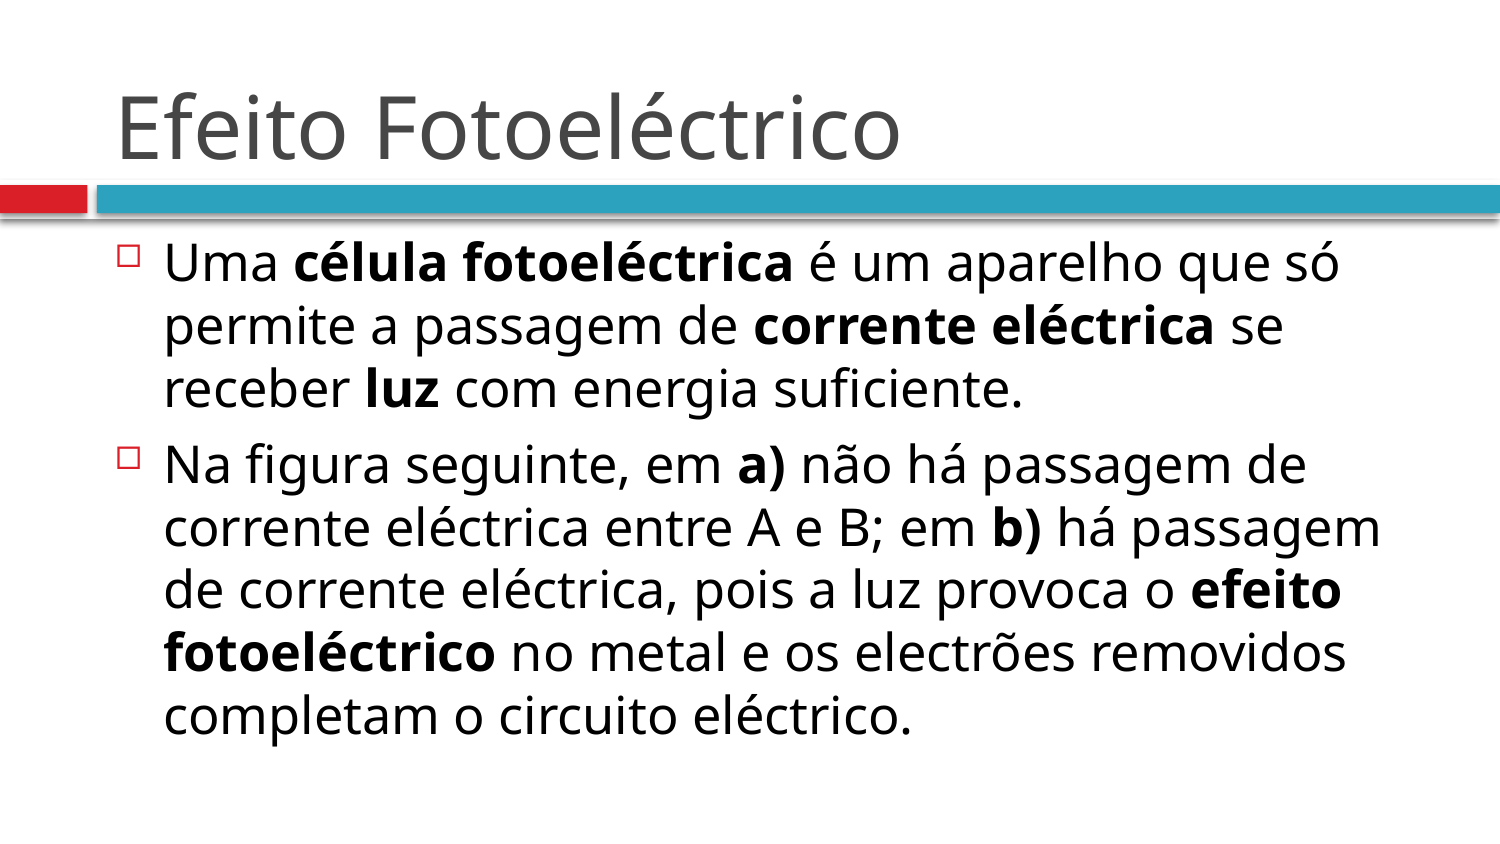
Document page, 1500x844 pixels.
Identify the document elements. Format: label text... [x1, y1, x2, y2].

title Efeito Fotoeléctrico [99, 19, 1438, 185]
list Uma célula fotoeléctrica é um aparelho que só permite a passagem de corrente eléctrica se receber luz com energia suficiente. Na figura seguinte, em a) não há passagem de corrente eléctrica entre A e B; em b) há passagem de corrente eléctrica, pois a luz provoca o efeito fotoeléctrico no metal e os electrões removidos completam o circuito eléctrico. [99, 221, 1436, 759]
